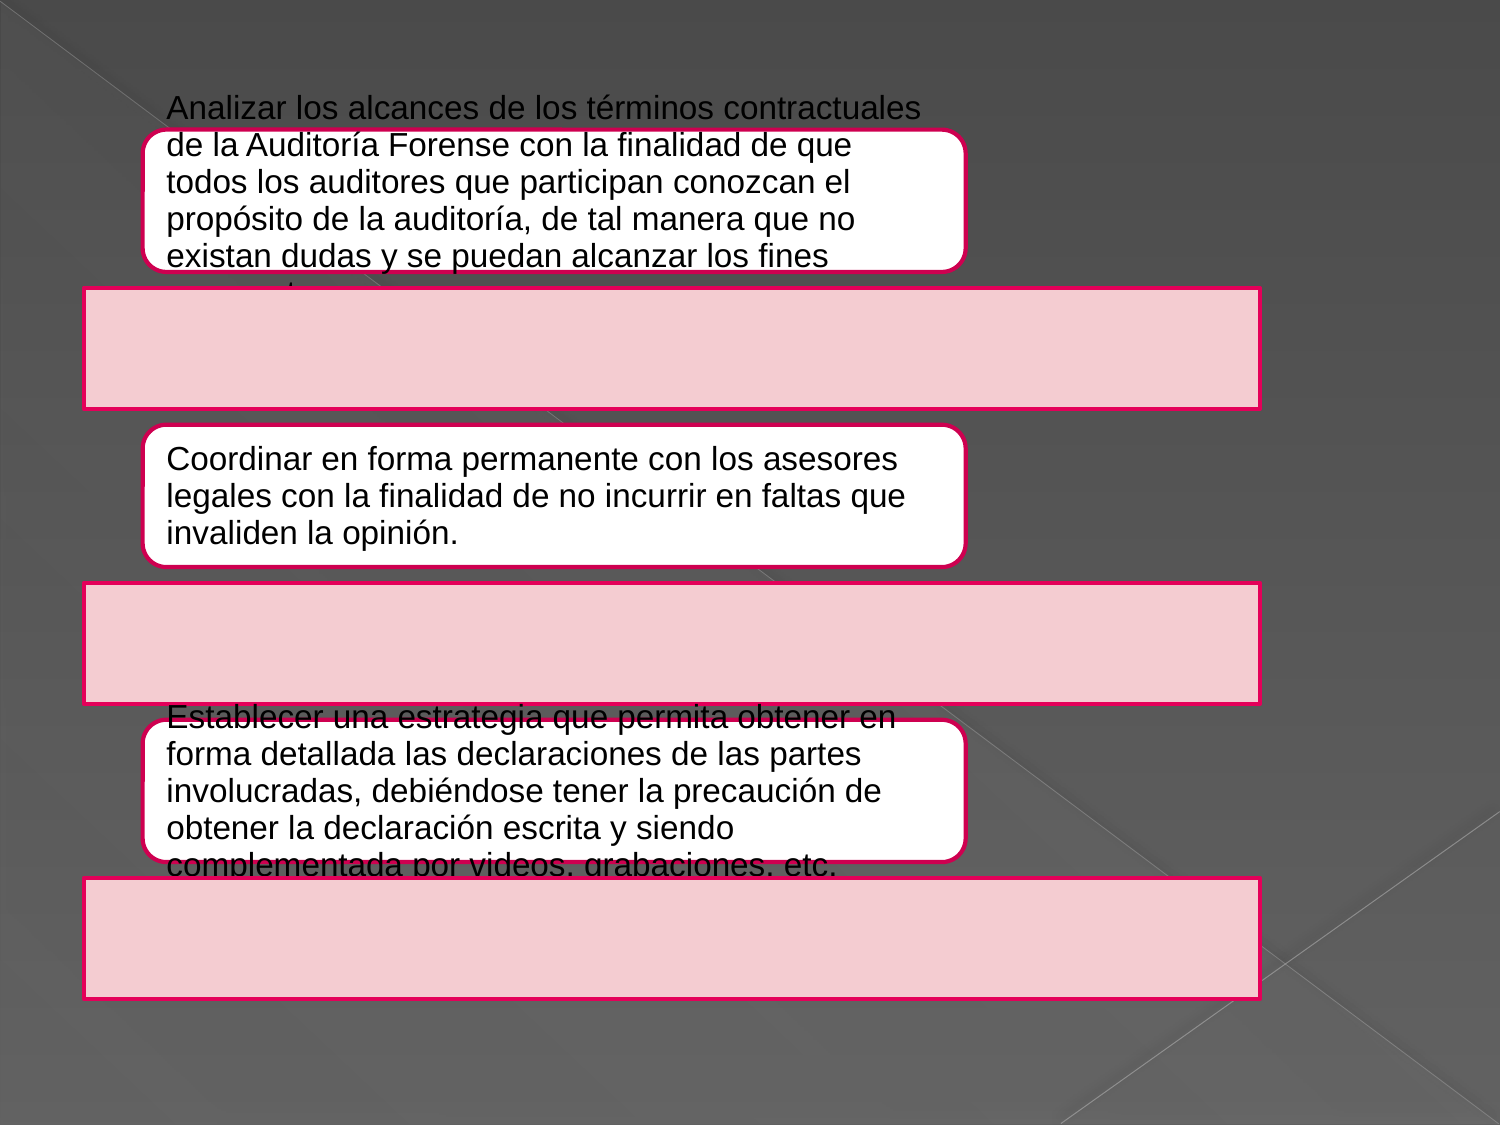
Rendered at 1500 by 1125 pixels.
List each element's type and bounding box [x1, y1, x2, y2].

text_box [83, 113, 1260, 1000]
